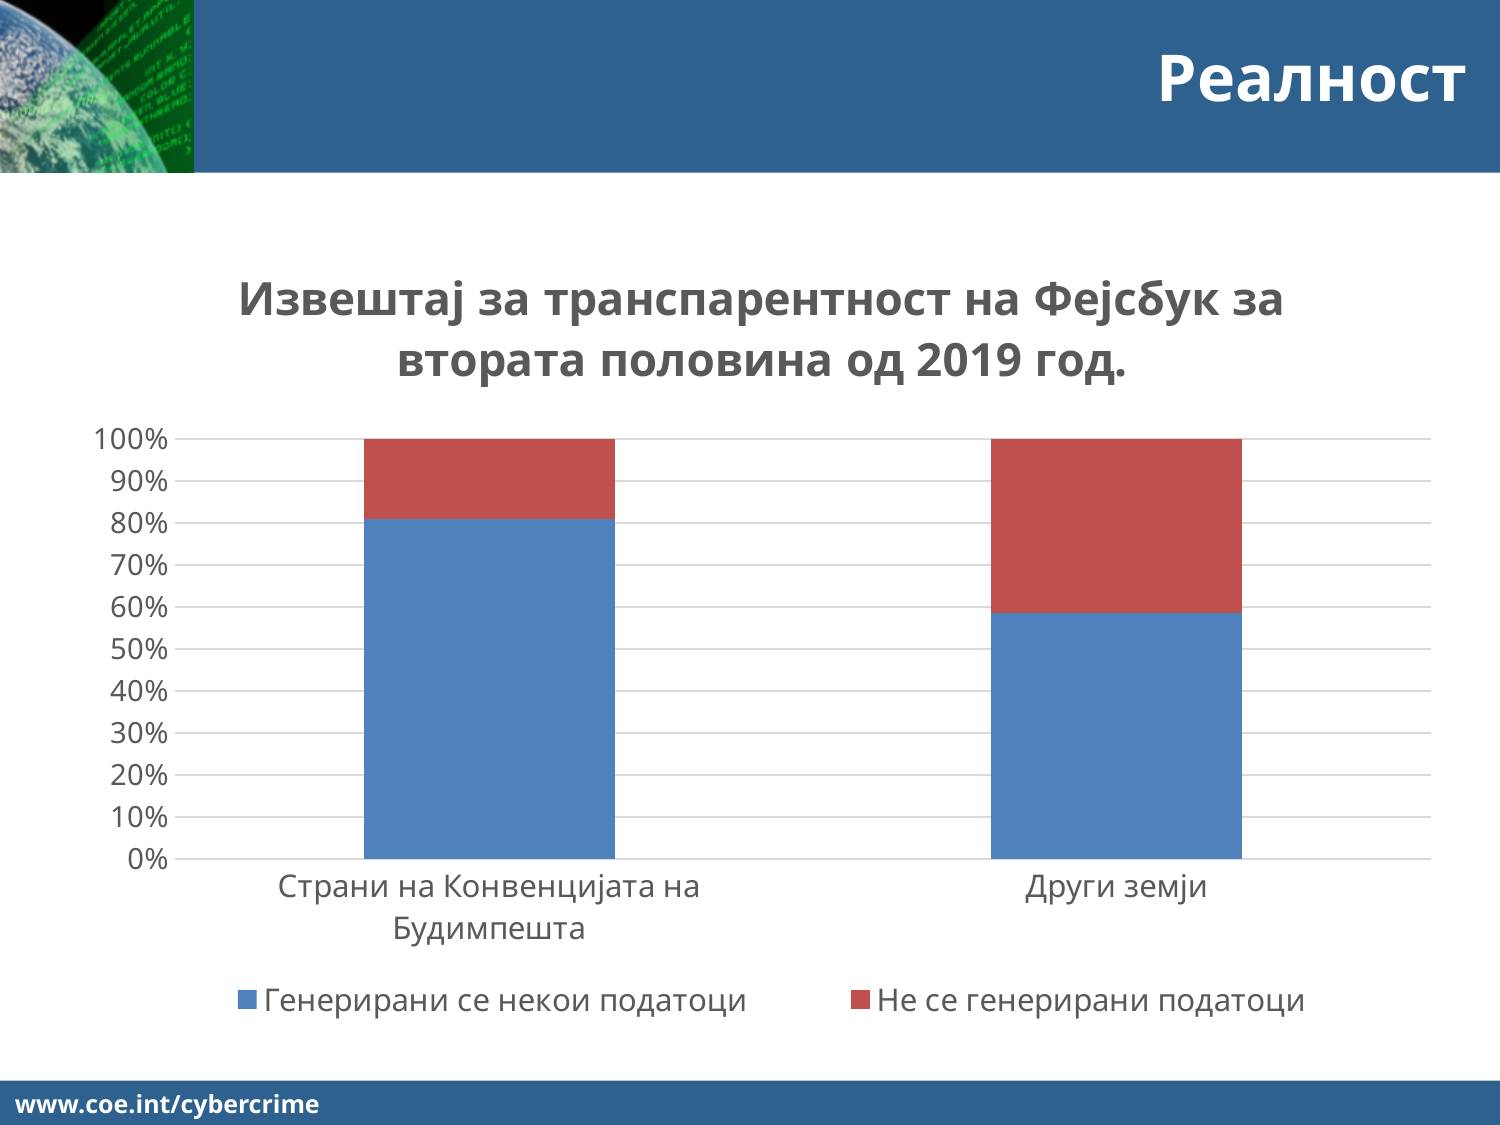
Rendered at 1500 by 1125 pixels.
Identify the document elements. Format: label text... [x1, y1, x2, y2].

chart [64, 228, 1459, 1032]
text_box Реалност [206, 29, 1483, 122]
text_box www.coe.int/cybercrime [0, 1079, 1500, 1125]
text_box [197, 0, 1500, 175]
picture [0, 0, 194, 173]
